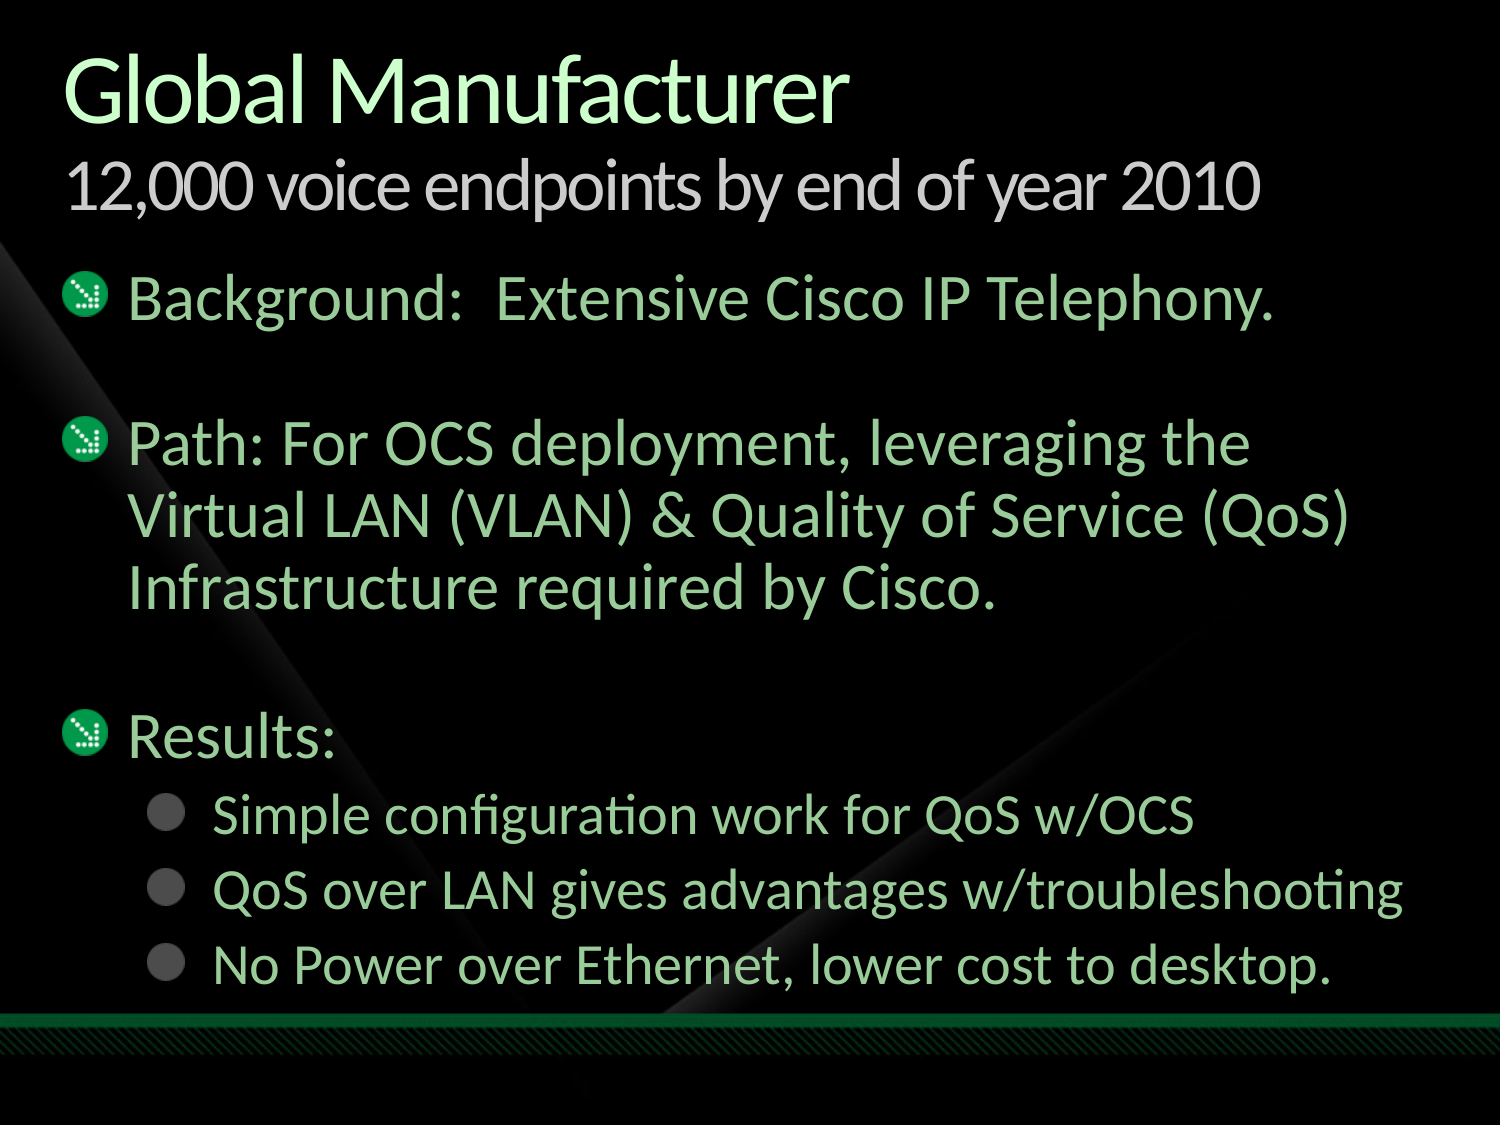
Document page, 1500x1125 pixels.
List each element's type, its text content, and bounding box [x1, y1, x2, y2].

list Background: Extensive Cisco IP Telephony. Path: For OCS deployment, leveraging the Virtual LAN (VLAN) & Quality of Service (QoS) Infrastructure required by Cisco. Results: Simple configuration work for QoS w/OCS QoS over LAN gives advantages w/troubleshooting No Power over Ethernet, lower cost to desktop. [62, 262, 1438, 1011]
picture [0, 0, 1500, 1125]
title Global Manufacturer 12,000 voice endpoints by end of year 2010 [62, 37, 1438, 229]
